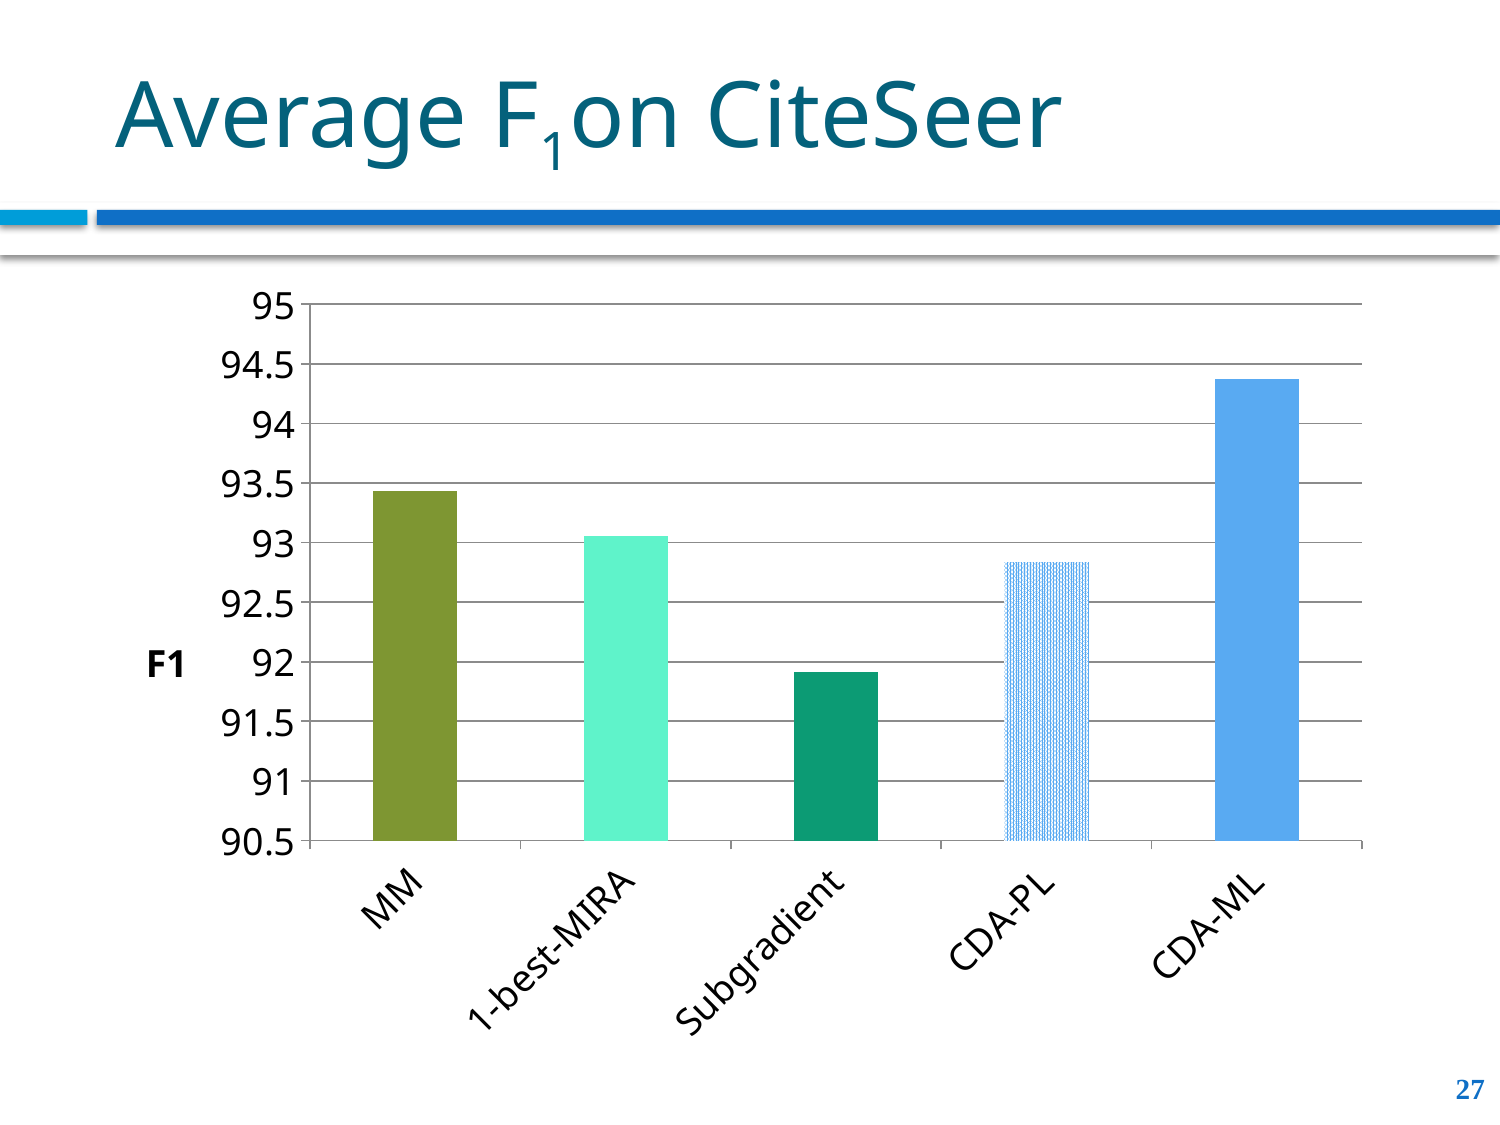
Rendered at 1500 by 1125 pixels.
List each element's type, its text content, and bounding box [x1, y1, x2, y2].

slide_number 27 [1425, 1050, 1500, 1125]
chart [112, 262, 1388, 1063]
title Average F1on CiteSeer [100, 37, 1438, 200]
